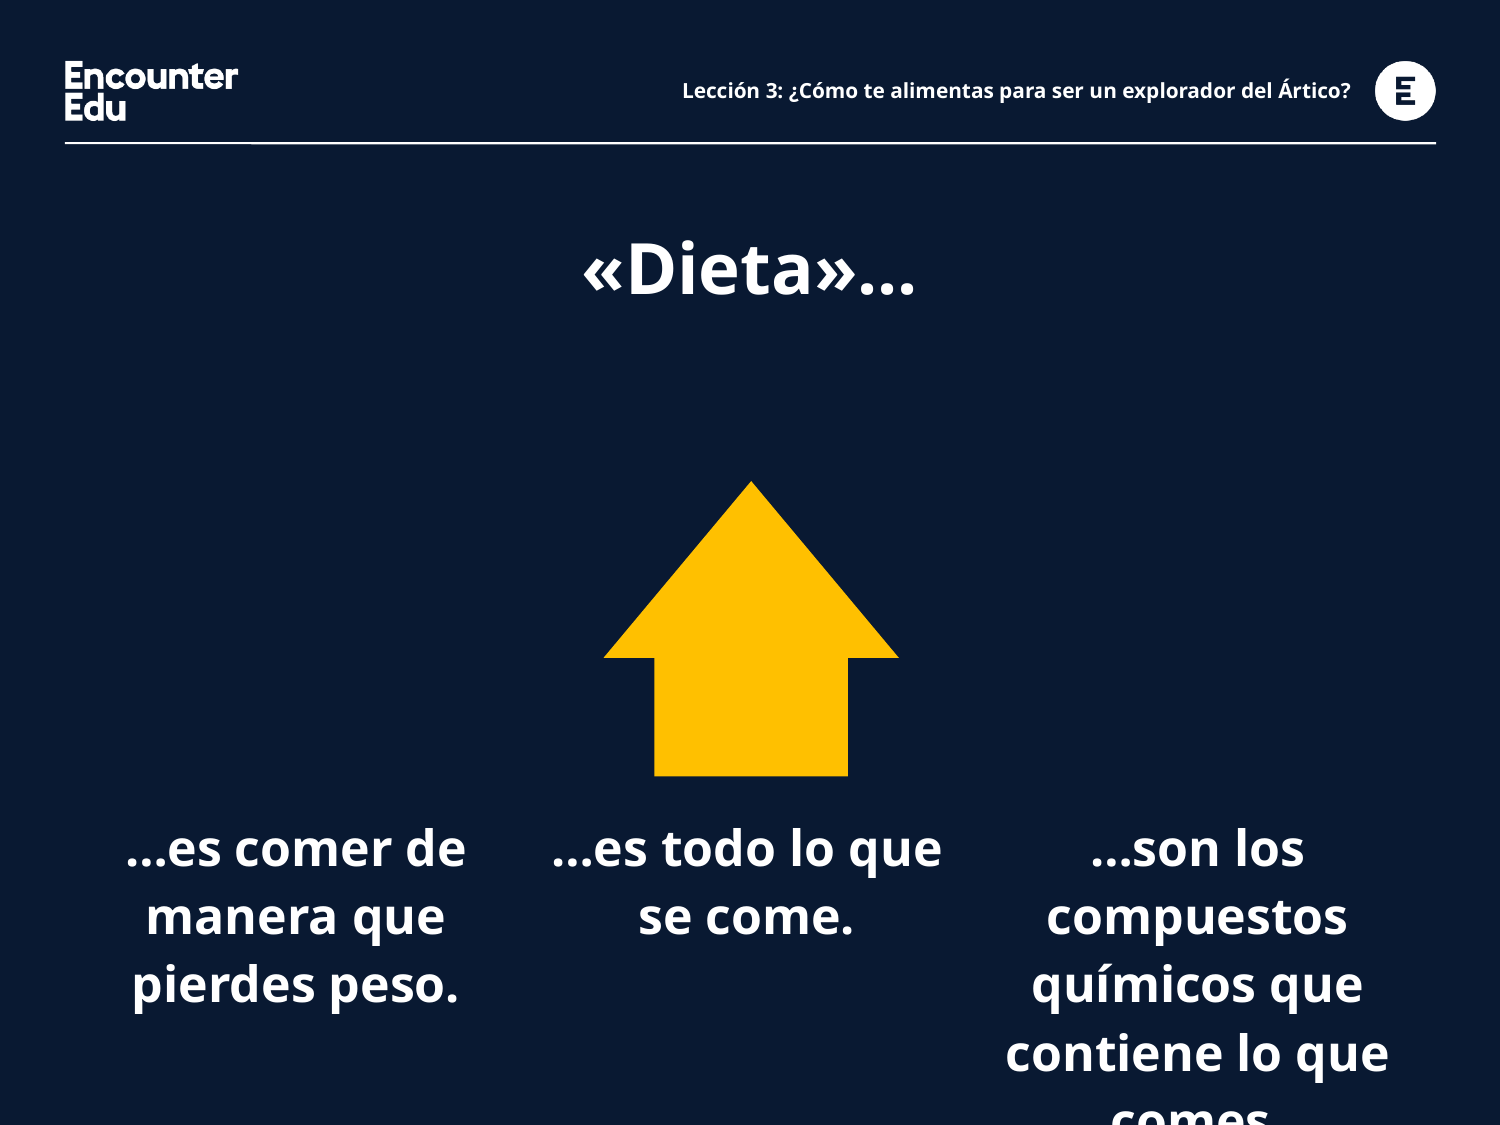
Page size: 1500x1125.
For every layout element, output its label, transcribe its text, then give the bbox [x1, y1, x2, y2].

picture [61, 59, 243, 122]
text_box «Dieta»... [73, 215, 1427, 316]
table_header …son los compuestos químicos que contiene lo que comes. [972, 805, 1423, 1120]
table_header …es comer de manera que pierdes peso. [71, 805, 522, 1120]
table_header …es todo lo que se come. [522, 805, 972, 1120]
picture [1373, 59, 1437, 122]
title Lección 3: ¿Cómo te alimentas para ser un explorador del Ártico? [672, 71, 1359, 113]
text_box [601, 478, 901, 779]
